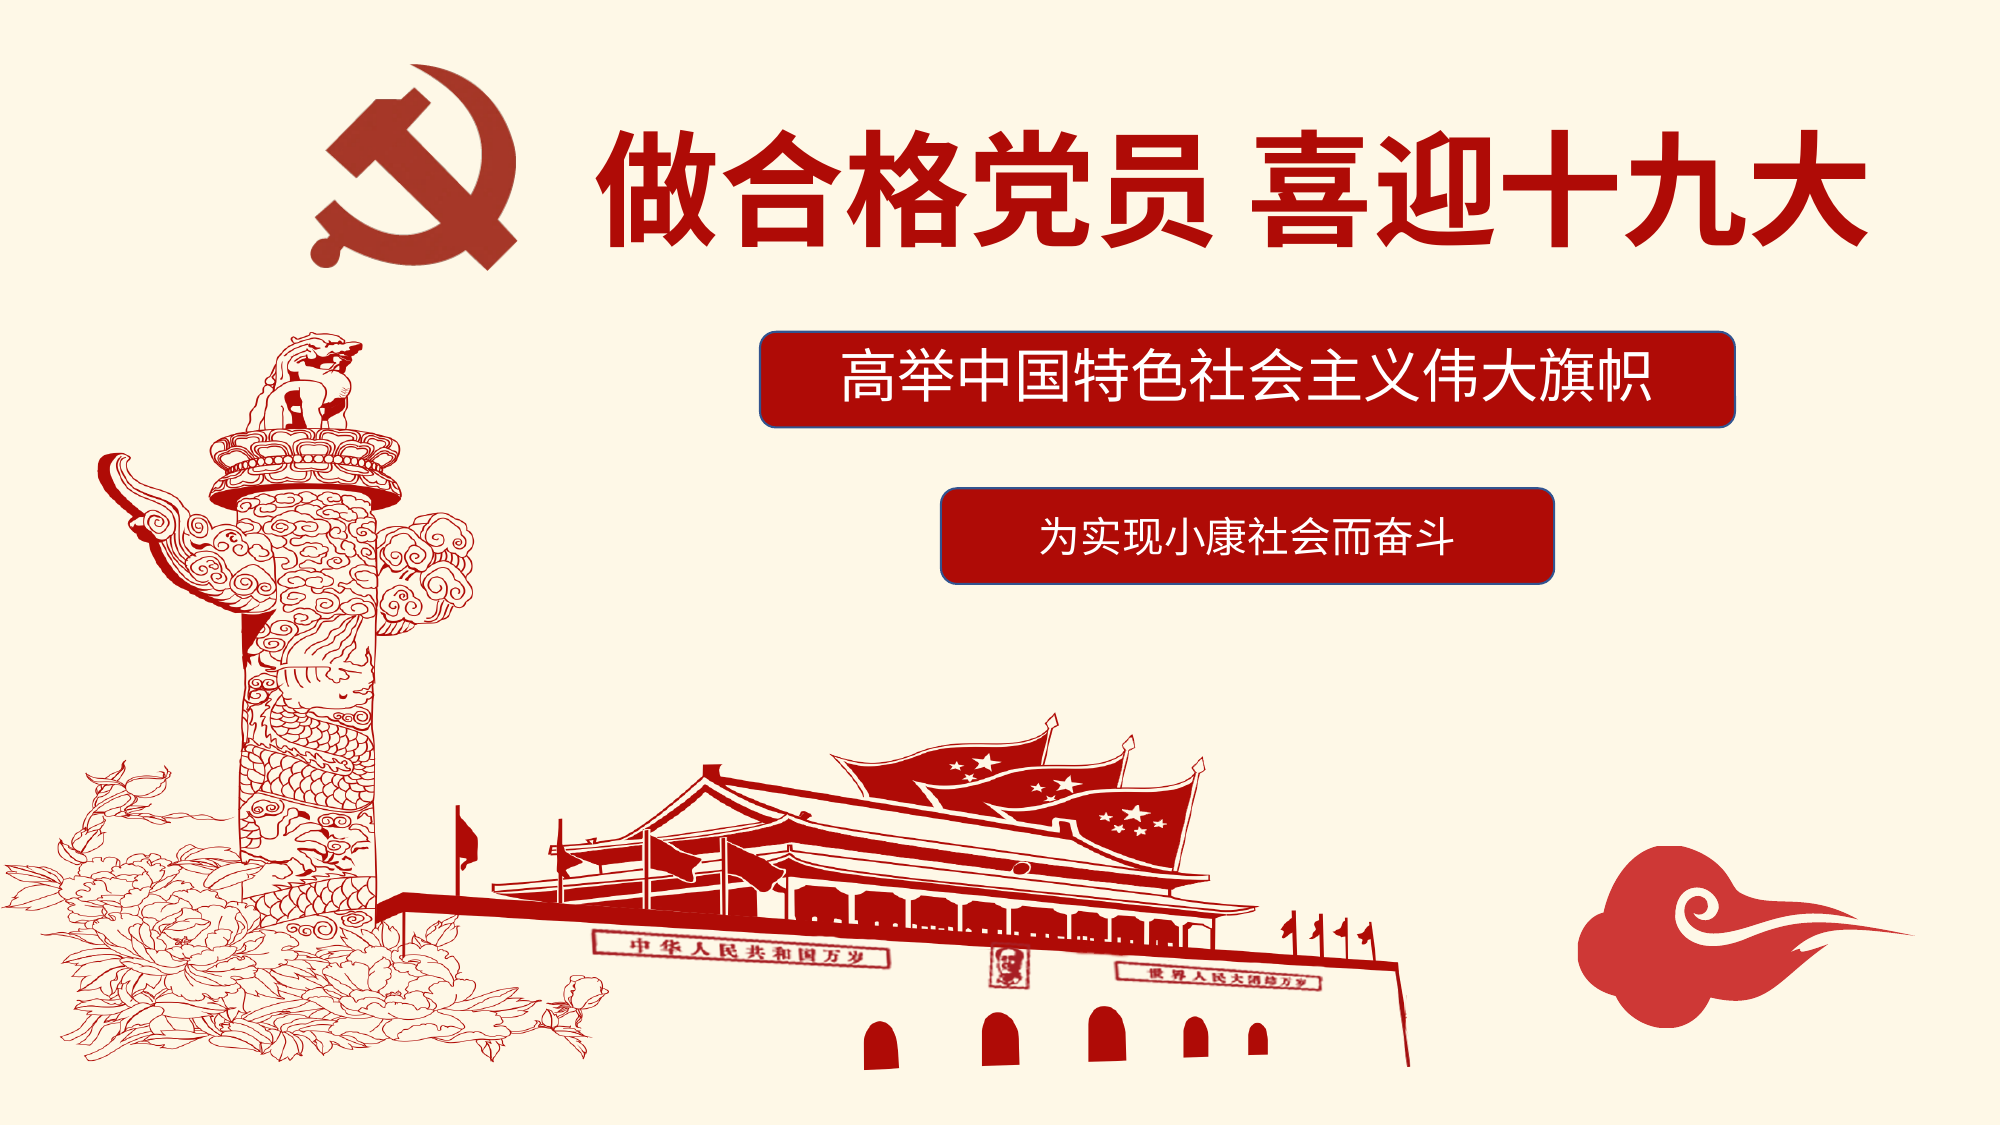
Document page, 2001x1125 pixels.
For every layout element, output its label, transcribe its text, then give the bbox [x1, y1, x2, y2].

picture [310, 64, 519, 271]
text_box 做合格党员 喜迎十九大 [580, 104, 1915, 269]
text_box 为实现小康社会而奋斗 [1468, 487, 1556, 585]
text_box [760, 331, 1762, 428]
picture [0, 331, 1468, 1075]
picture [1577, 846, 1915, 1028]
